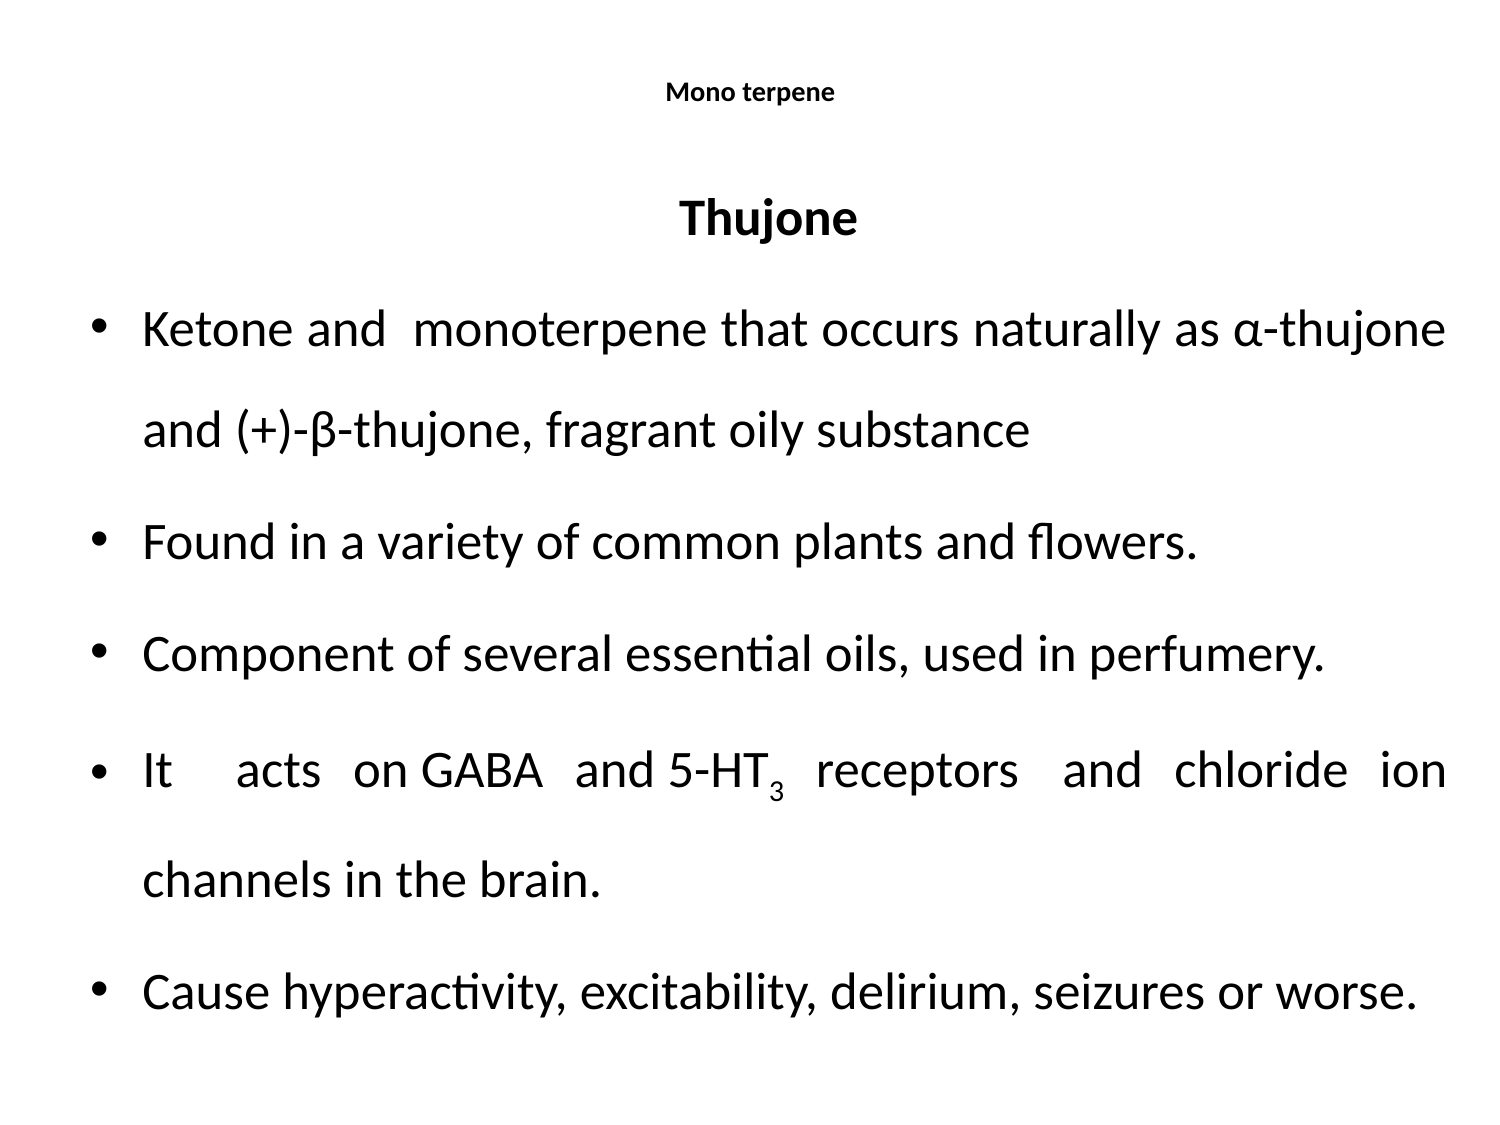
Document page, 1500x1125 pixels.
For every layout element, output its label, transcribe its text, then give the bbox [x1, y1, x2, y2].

title Mono terpene [75, 24, 1425, 150]
list Thujone Ketone and monoterpene that occurs naturally as α-thujone and (+)-β-thujone, fragrant oily substance Found in a variety of common plants and flowers. Component of several essential oils, used in perfumery. It acts on GABA and 5-HT3 receptors and chloride ion channels in the brain. Cause hyperactivity, excitability, delirium, seizures or worse. [75, 174, 1463, 1088]
